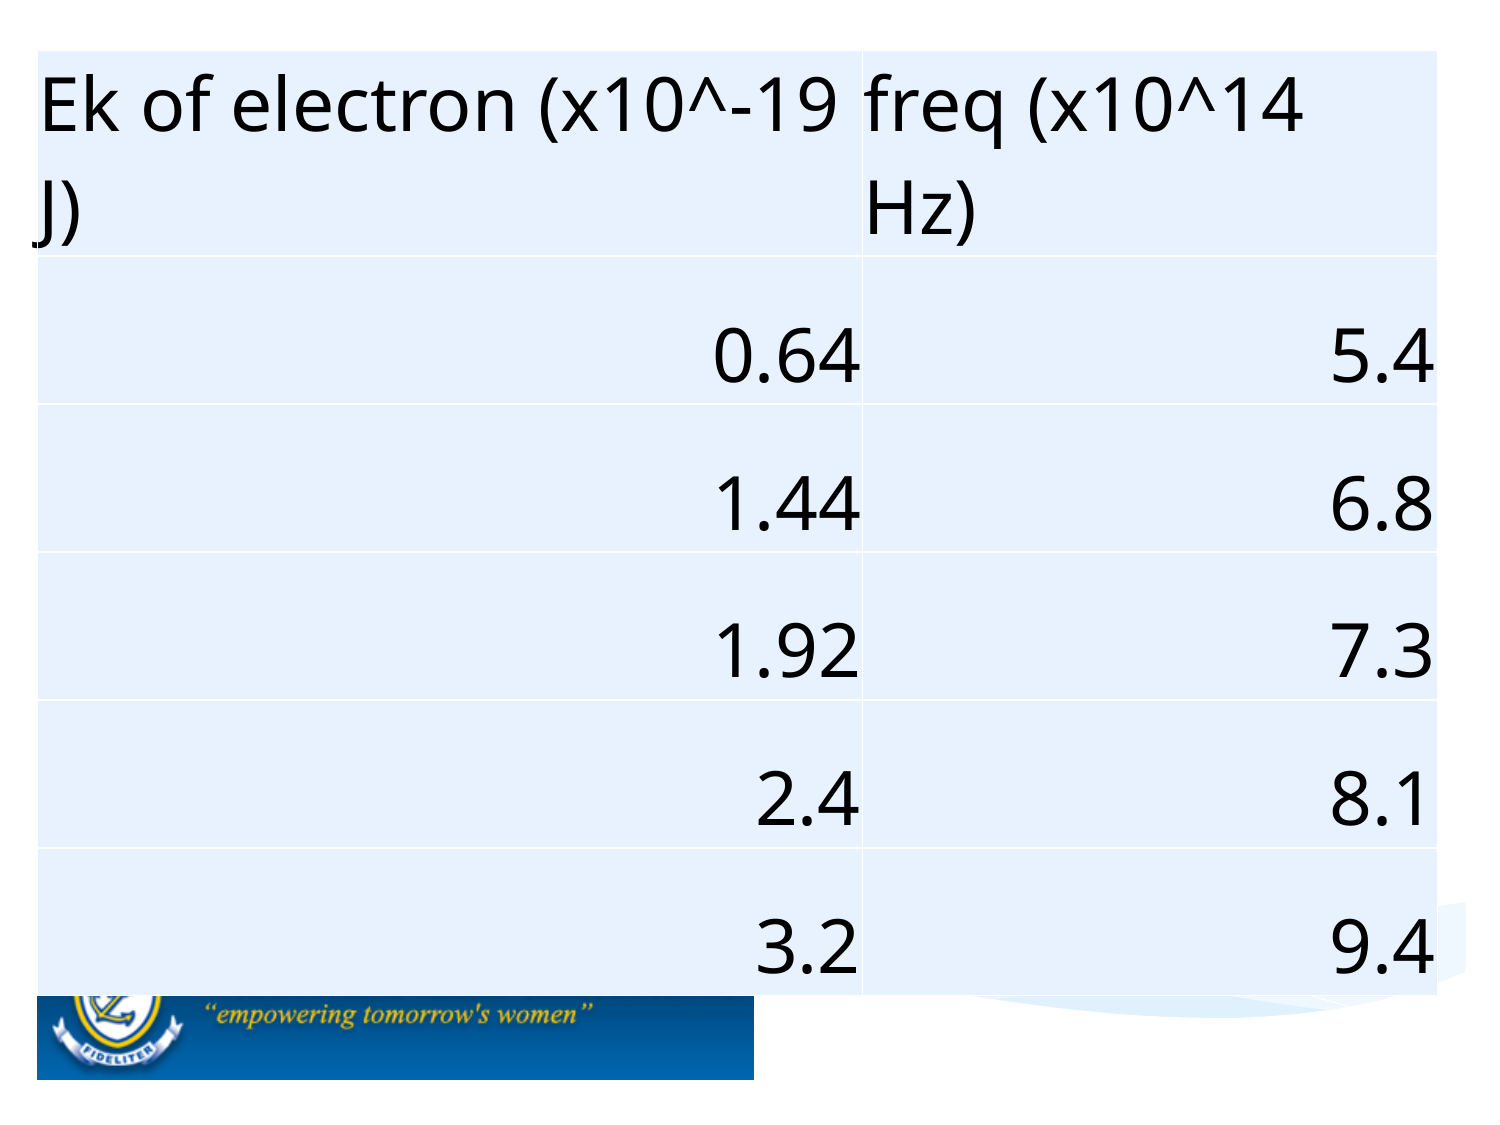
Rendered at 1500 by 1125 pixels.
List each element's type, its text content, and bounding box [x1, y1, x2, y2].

table_cell 2.4 [38, 701, 862, 847]
table_cell 5.4 [863, 257, 1437, 403]
table_header Ek of electron (x10^-19 J) [38, 51, 862, 255]
table_cell 7.3 [863, 553, 1437, 699]
table_cell 3.2 [38, 849, 862, 995]
table_cell 0.64 [38, 257, 862, 403]
table_cell 1.92 [38, 553, 862, 699]
table_cell 6.8 [863, 405, 1437, 551]
table_cell 8.1 [863, 701, 1437, 847]
picture [37, 937, 754, 1080]
table_cell 9.4 [863, 849, 1437, 995]
table_cell 1.44 [38, 405, 862, 551]
table_header freq (x10^14 Hz) [863, 51, 1437, 255]
